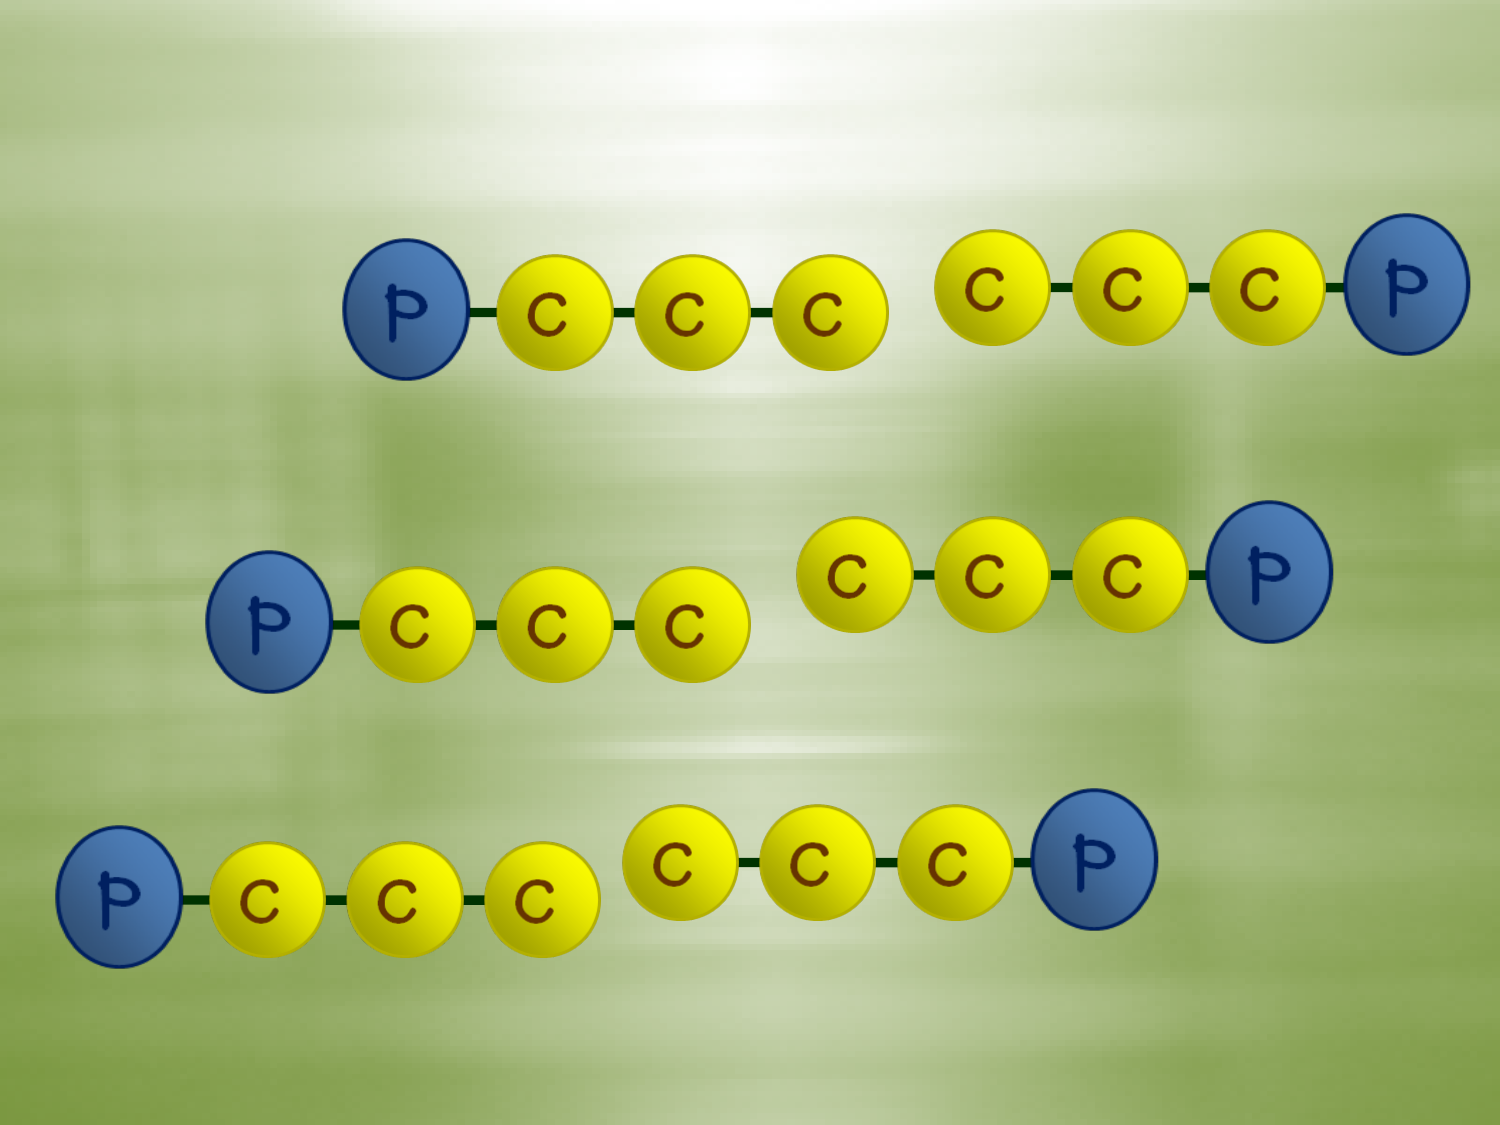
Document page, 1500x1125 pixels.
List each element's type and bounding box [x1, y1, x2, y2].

text_box [774, 499, 1349, 645]
picture [0, 0, 1500, 1125]
text_box [599, 787, 1174, 932]
text_box [37, 824, 607, 970]
text_box [324, 237, 895, 382]
text_box [187, 549, 757, 695]
text_box [912, 212, 1487, 357]
